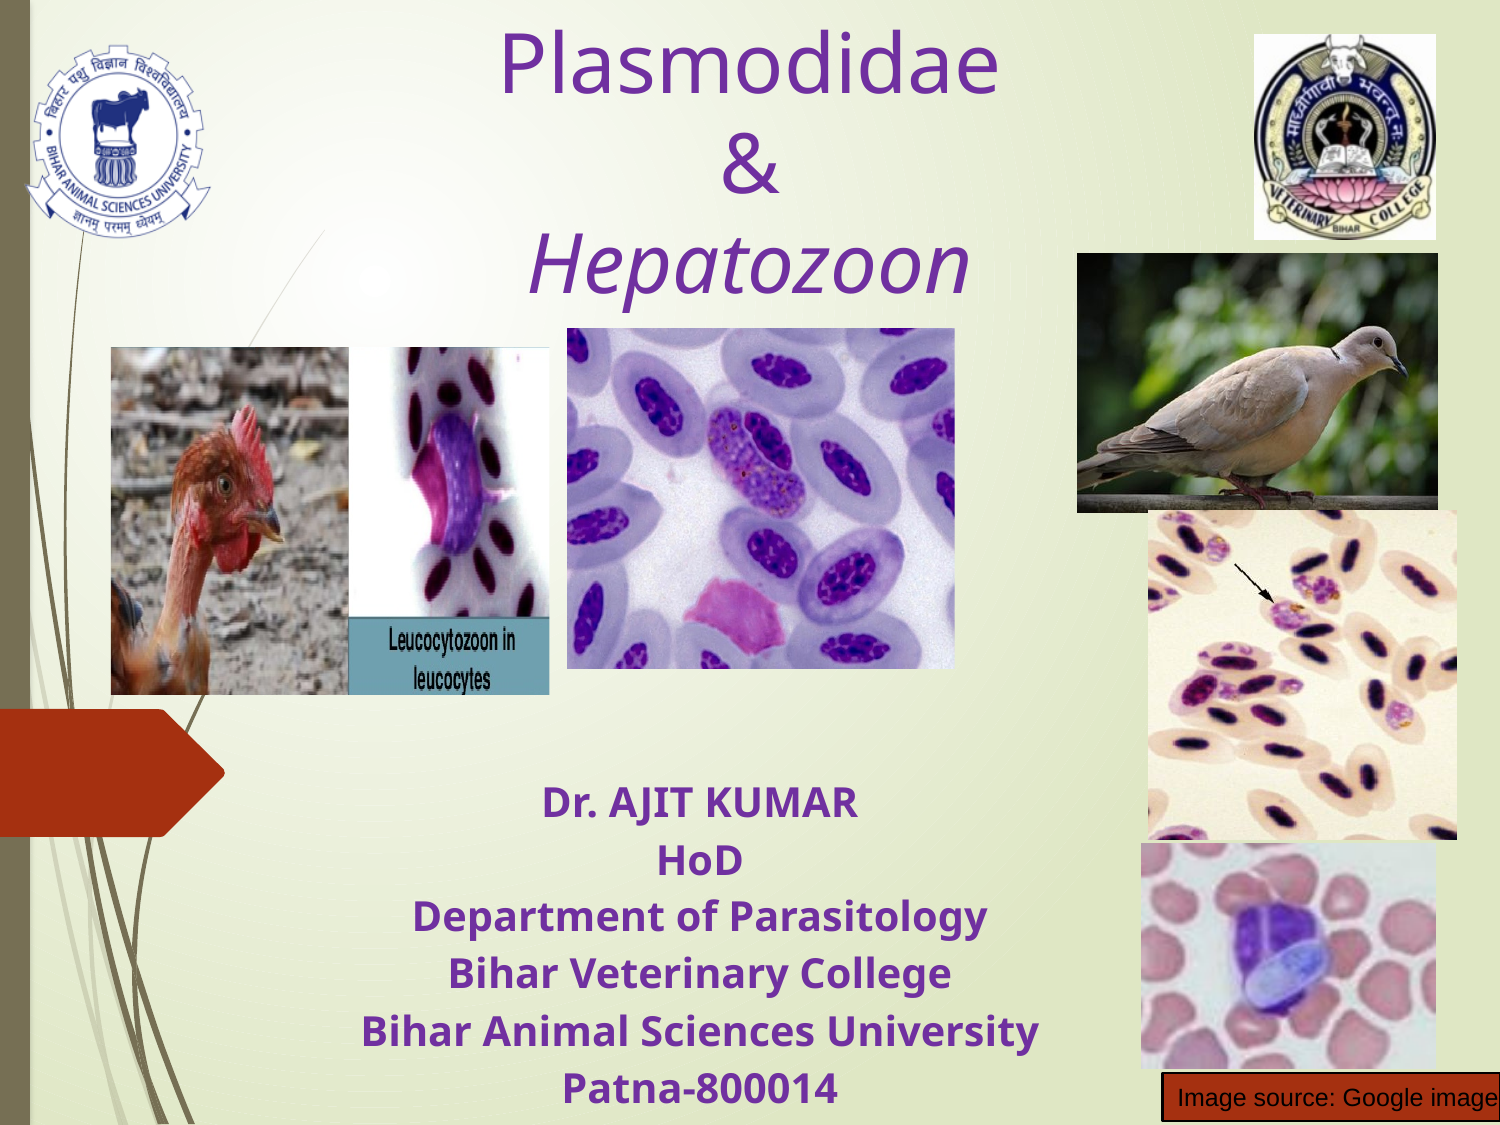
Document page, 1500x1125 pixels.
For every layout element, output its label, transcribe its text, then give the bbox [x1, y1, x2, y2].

picture [110, 346, 550, 695]
picture [1141, 843, 1436, 1069]
subtitle Dr. AJIT KUMAR HoD Department of Parasitology Bihar Veterinary College Bihar Animal Sciences University Patna-800014 [212, 778, 1188, 1122]
picture [566, 327, 955, 669]
picture [23, 43, 213, 240]
picture [1254, 34, 1436, 240]
text_box Image source: Google image [1162, 1072, 1500, 1121]
picture [1077, 253, 1457, 841]
text_box Plasmodidae & Hepatozoon [0, 2, 1500, 318]
